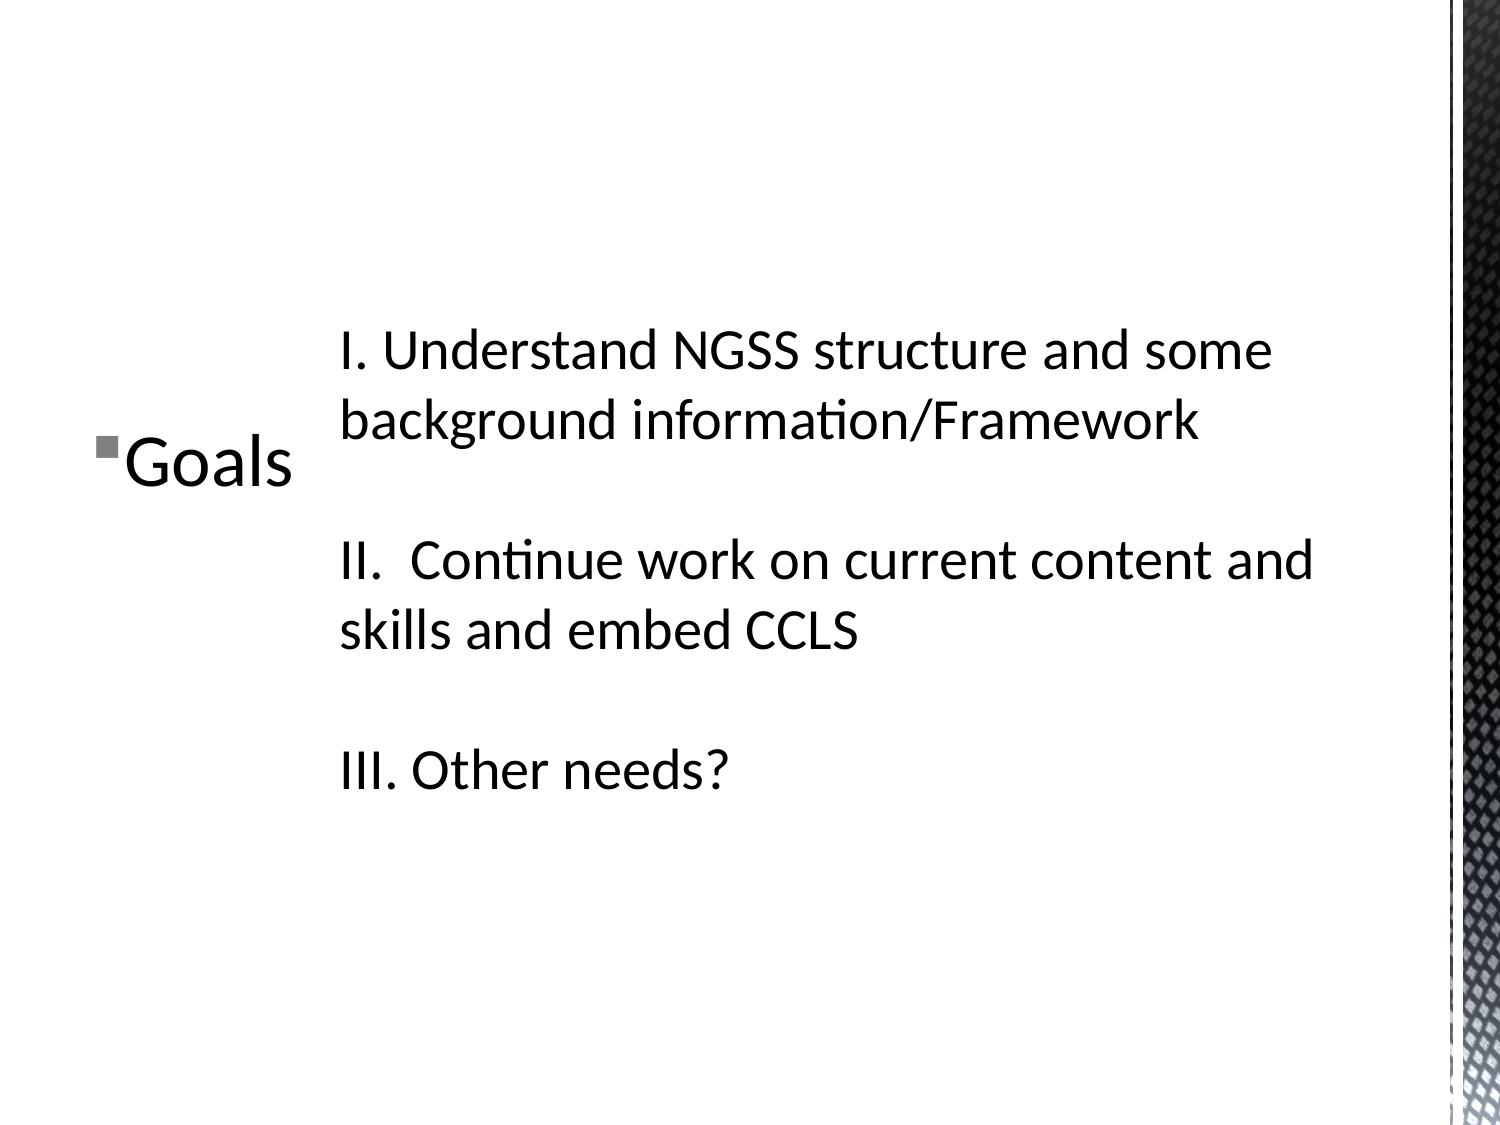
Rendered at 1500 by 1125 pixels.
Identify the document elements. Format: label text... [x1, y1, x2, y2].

title I. Understand NGSS structure and some background information/Framework II. Continue work on current content and skills and embed CCLS III. Other needs? [324, 99, 1400, 1013]
picture [1447, 0, 1500, 1125]
list Goals [75, 237, 324, 675]
